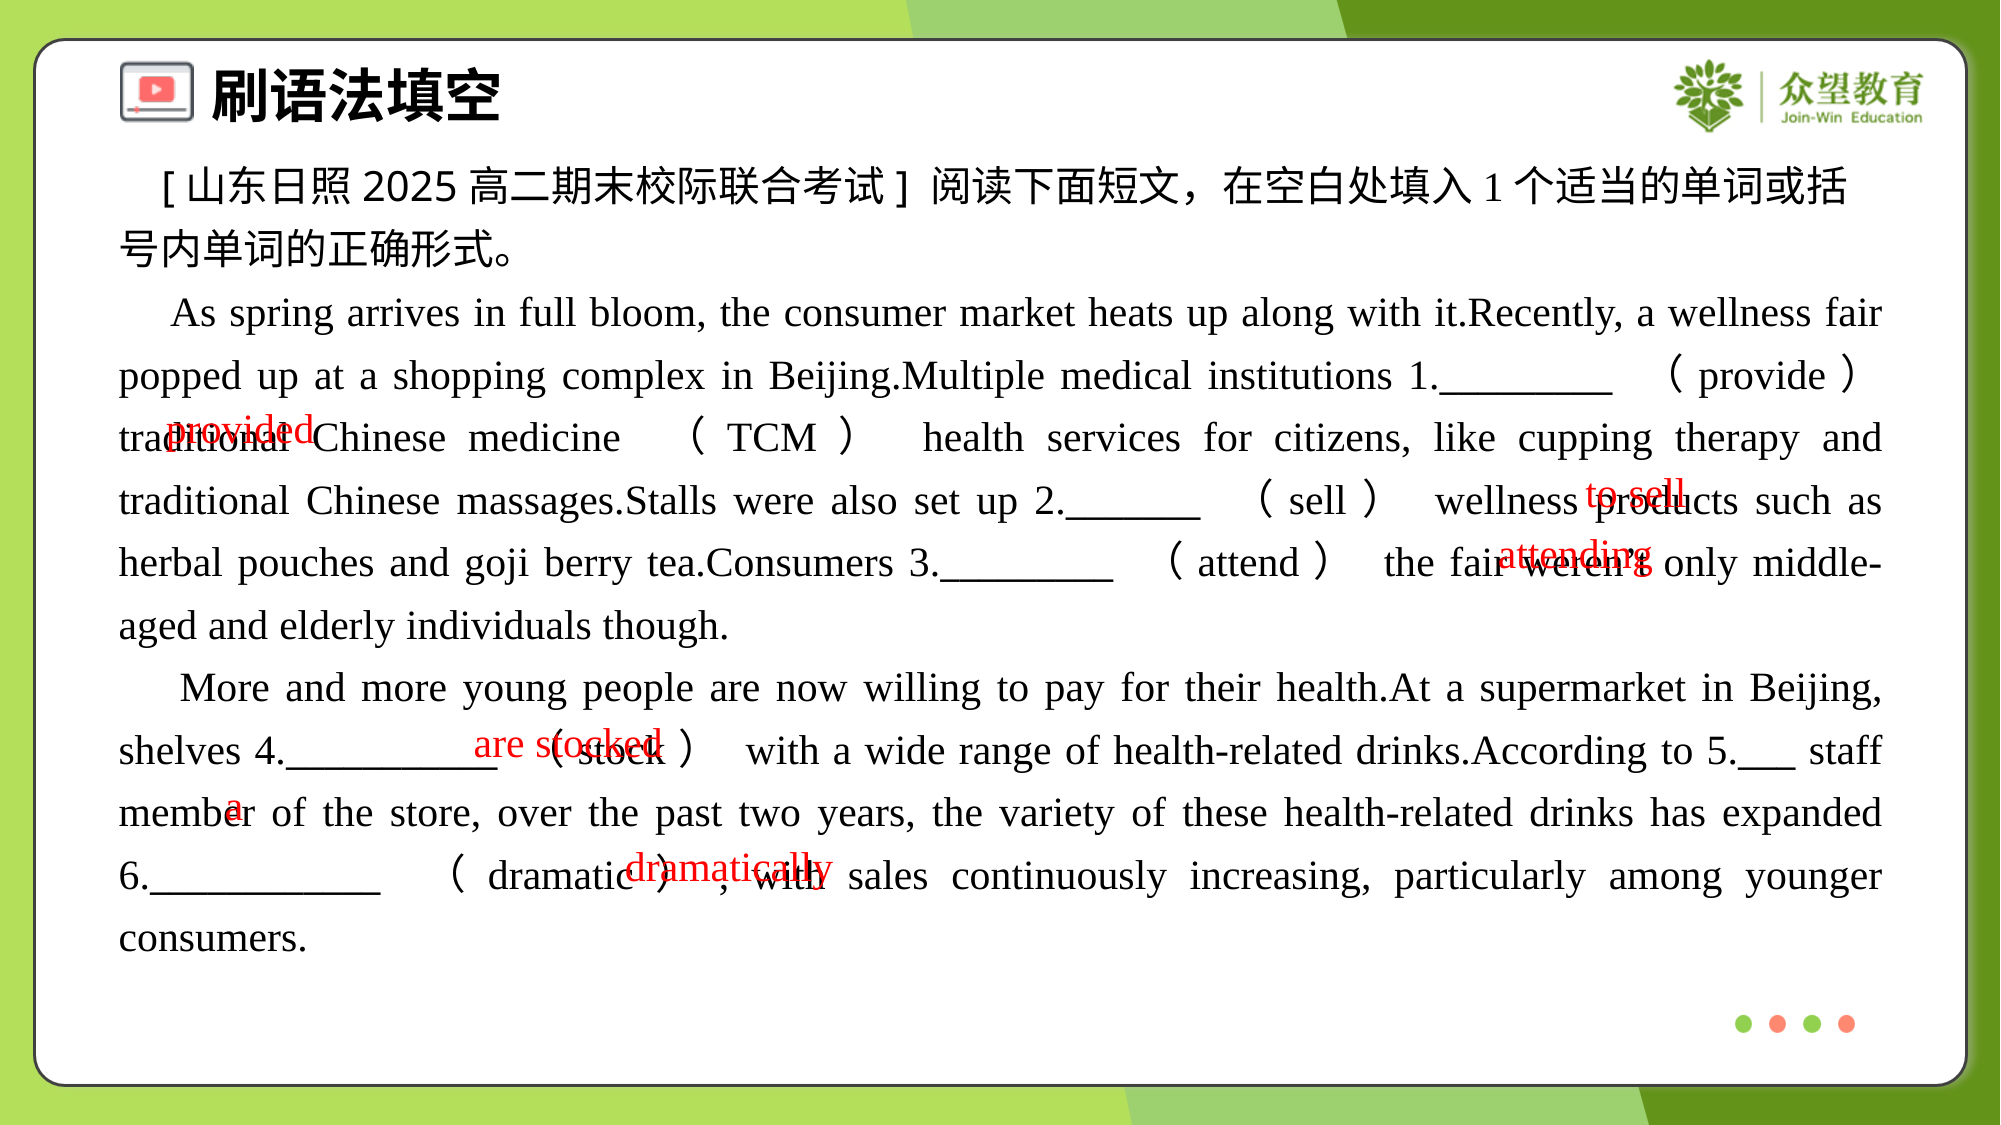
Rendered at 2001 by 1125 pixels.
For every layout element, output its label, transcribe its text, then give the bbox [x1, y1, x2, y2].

text_box to sell [1575, 453, 1696, 511]
text_box a [220, 766, 248, 824]
text_box [山东日照2025高二期末校际联合考试] 阅读下面短文，在空白处填入1个适当的单词或括号内单词的正确形式。 As spring arrives in full bloom, the consumer market heats up along with it.Recently, a wellness fair popped up at a shopping complex in Beijing.Multiple medical institutions 1._________ （provide） traditional Chinese medicine （TCM） health services for citizens, like cupping therapy and traditional Chinese massages.Stalls were also set up 2._______ （sell） wellness products such as herbal pouches and goji berry tea.Consumers 3._________ （attend） the fair weren’t only middle-aged and elderly individuals though. More and more young people are now willing to pay for their health.At a supermarket in Beijing, shelves 4.___________ （stock） with a wide range of health-related drinks.According to 5.___ staff member of the store, over the past two years, the variety of these health-related drinks has expanded 6.____________ （dramatic）, with sales continuously increasing, particularly among younger consumers.#1.2 [118, 147, 1883, 954]
text_box provided [161, 389, 319, 447]
text_box are stocked [464, 703, 673, 761]
picture [0, 0, 2000, 1125]
text_box attending [1493, 514, 1658, 572]
text_box dramatically [620, 826, 838, 885]
